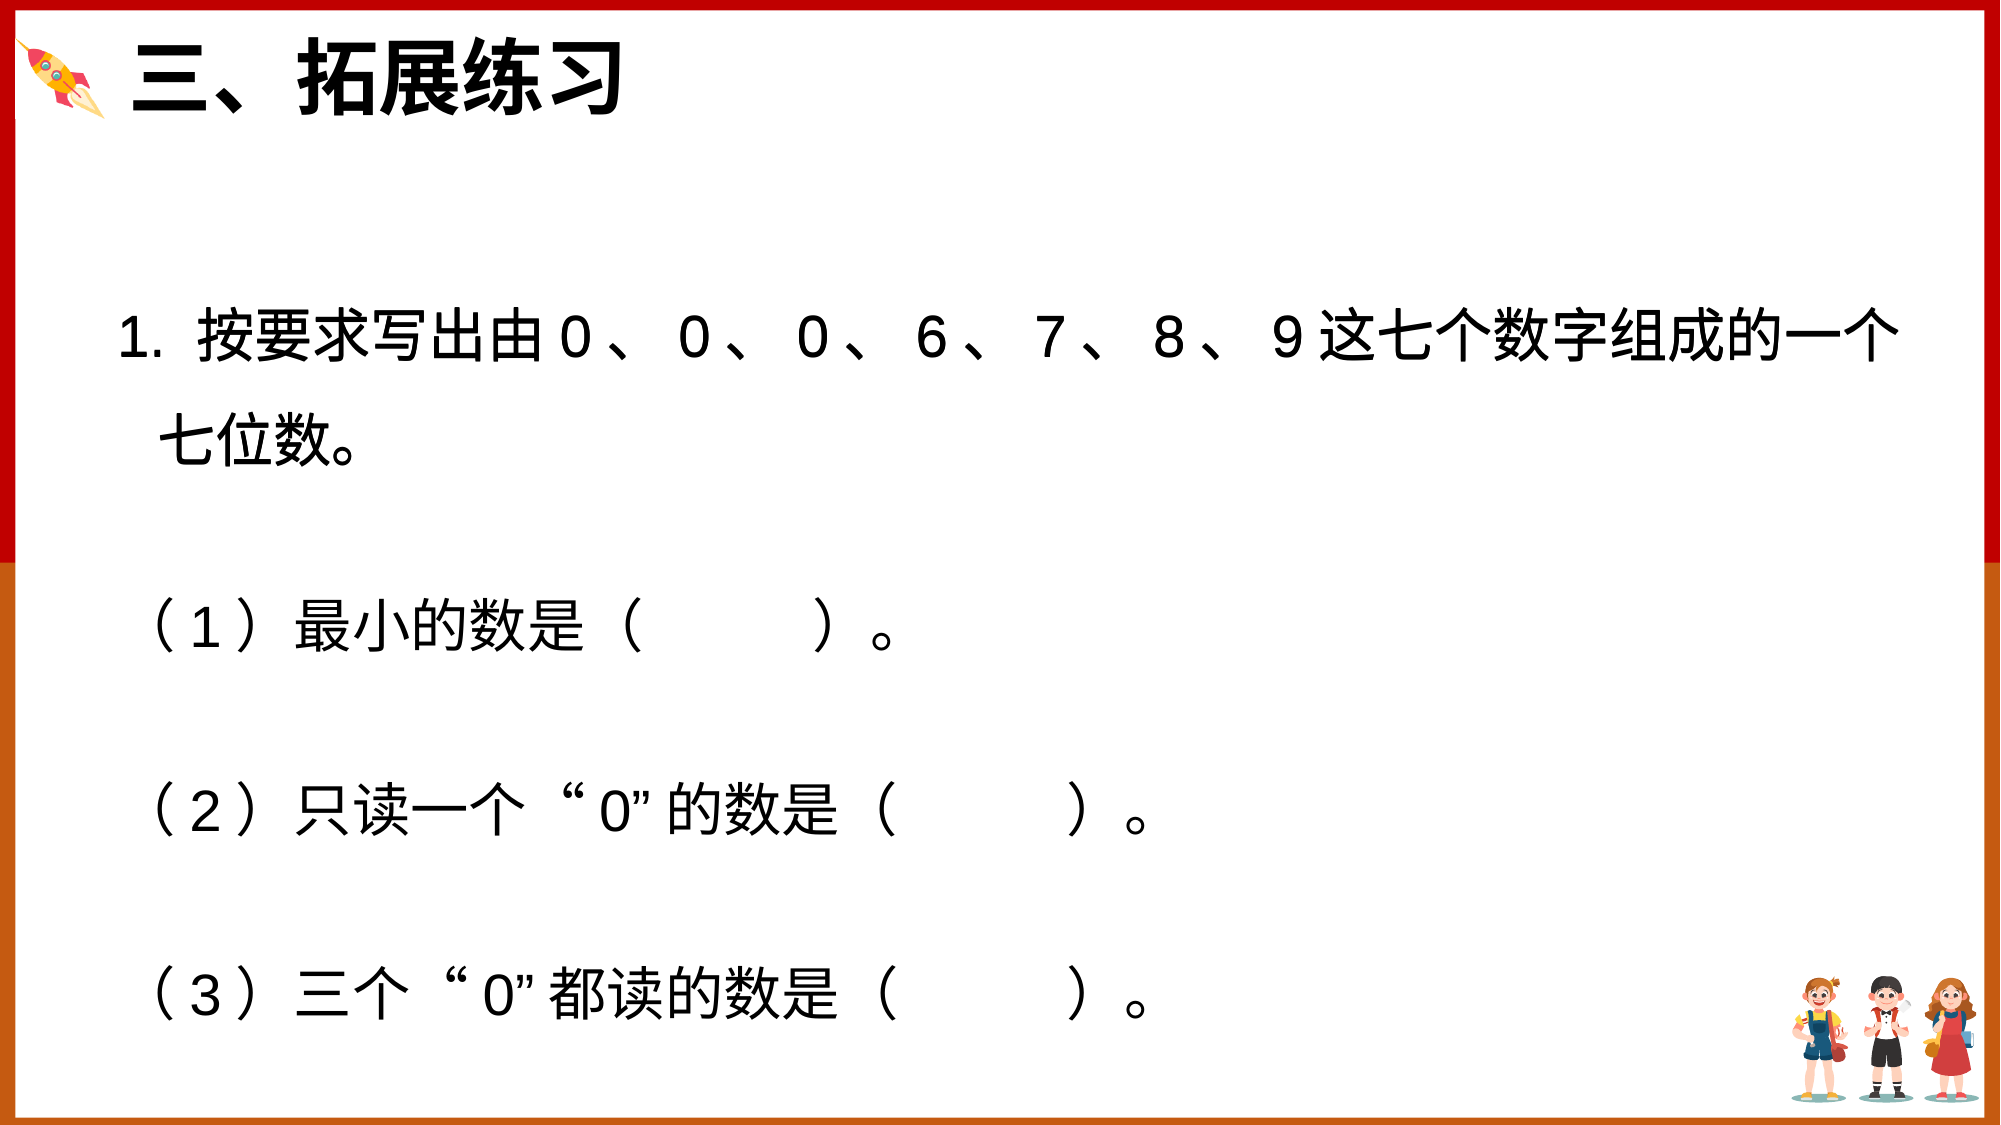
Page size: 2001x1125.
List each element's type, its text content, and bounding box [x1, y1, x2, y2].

picture [15, 38, 105, 119]
text_box 三、拓展练习 [114, 5, 1215, 145]
text_box （3）三个“0”都读的数是（ ）。 [102, 914, 1590, 1035]
text_box 1. 按要求写出由0、0、0、6、7、8、9这七个数字组成的一个 七位数。 [102, 256, 1933, 482]
text_box （1）最小的数是（ ）。 [102, 546, 1504, 667]
text_box （2）只读一个“0”的数是（ ）。 [102, 730, 1572, 851]
